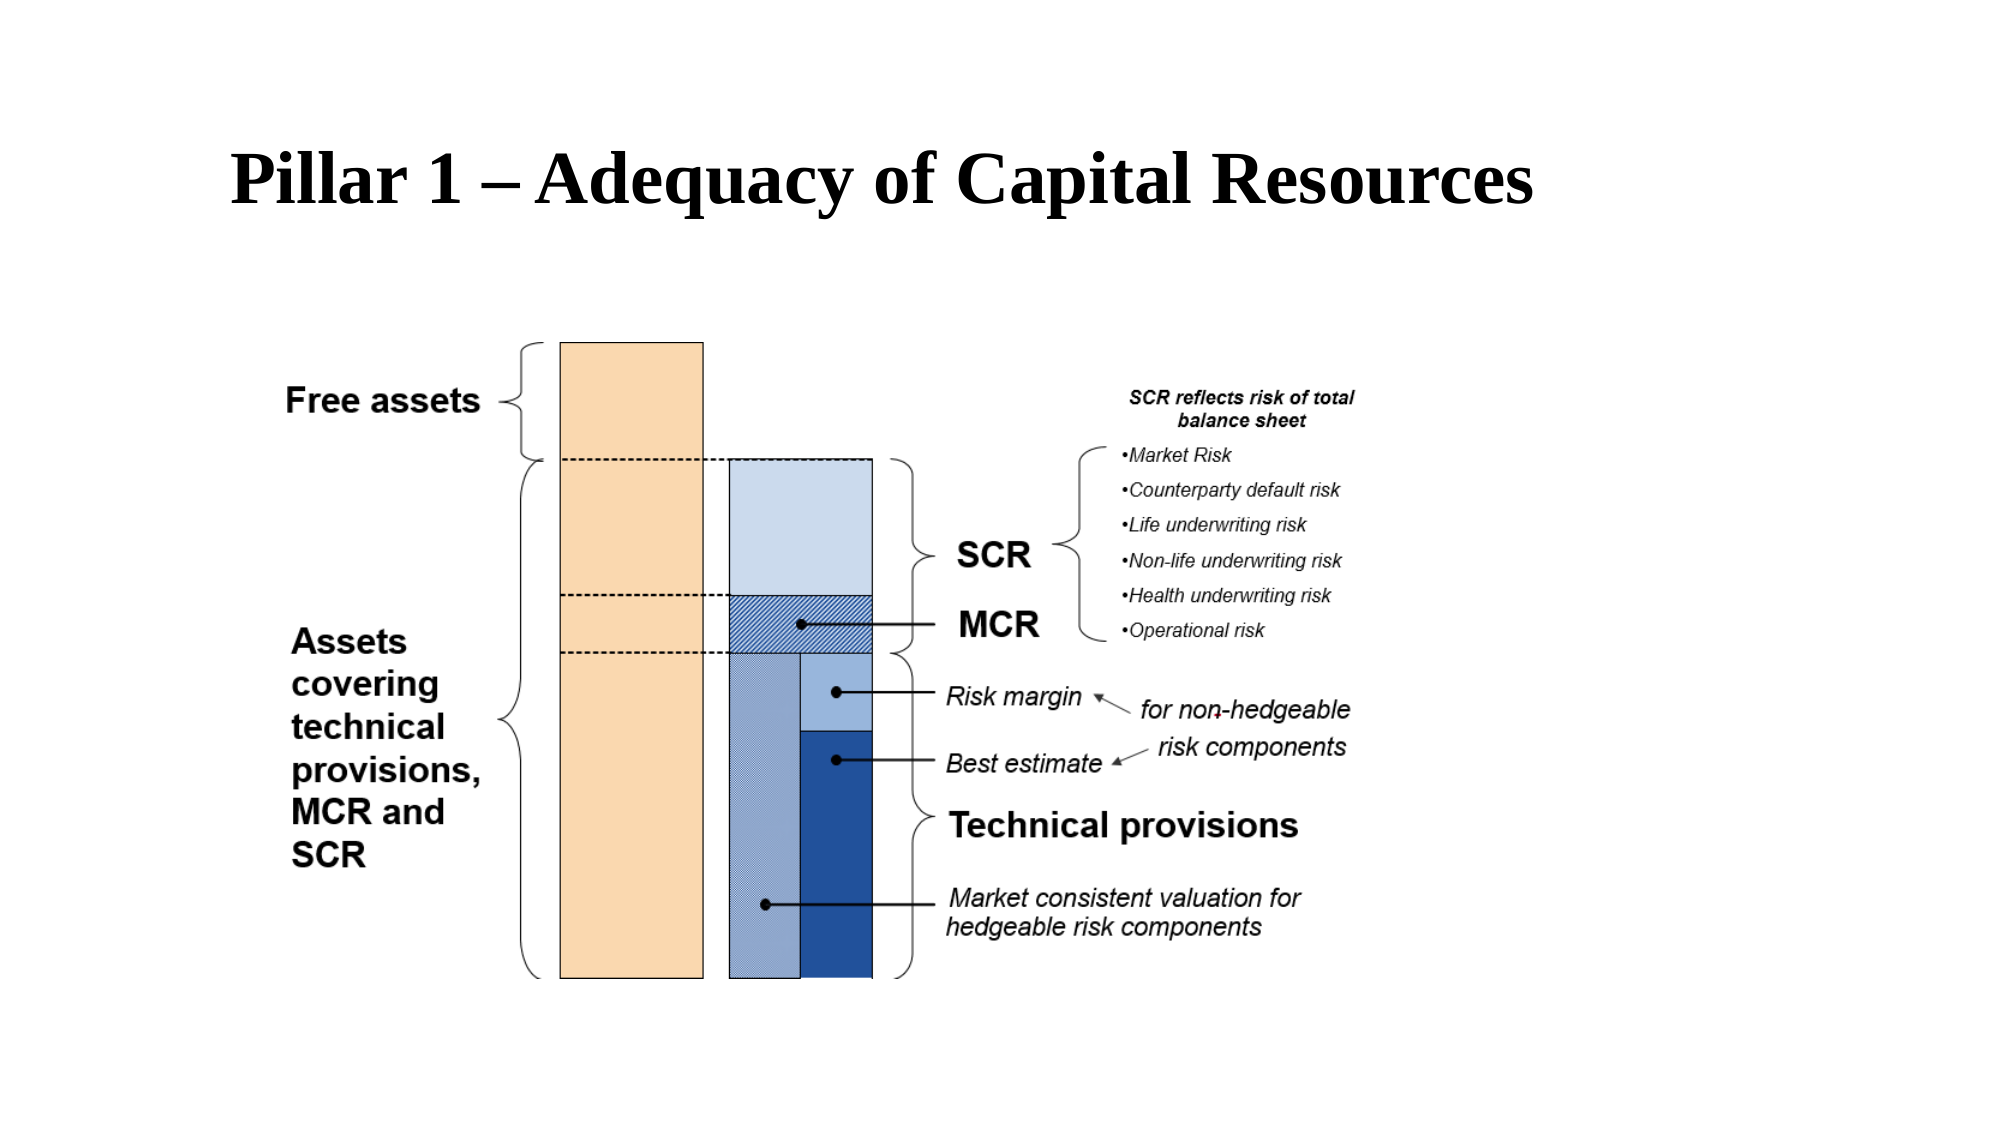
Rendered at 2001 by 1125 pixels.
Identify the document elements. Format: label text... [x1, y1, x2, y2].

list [214, 342, 1364, 979]
title Pillar 1 – Adequacy of Capital Resources [214, 110, 1626, 249]
